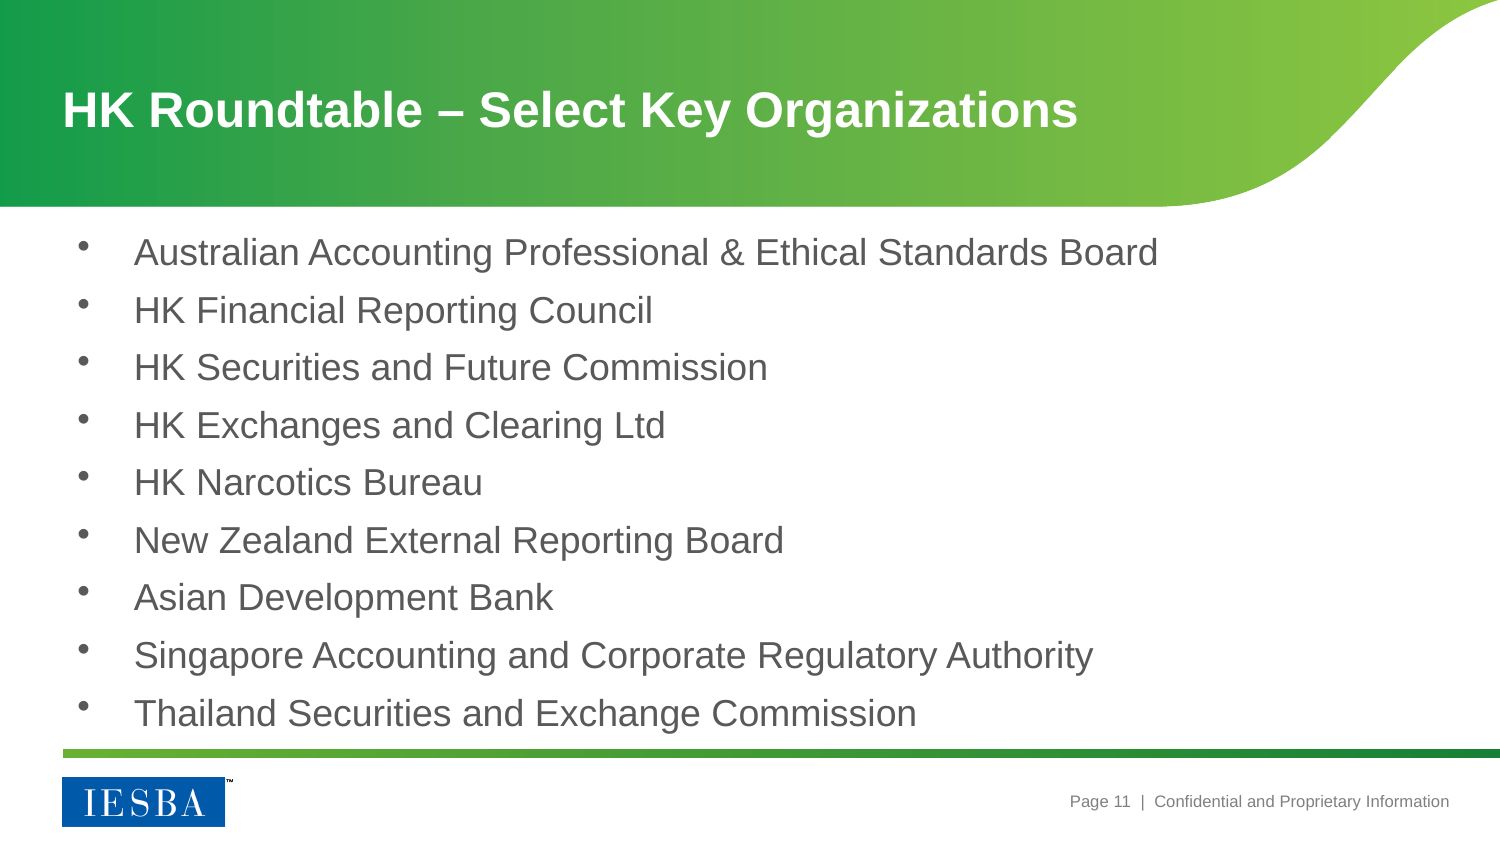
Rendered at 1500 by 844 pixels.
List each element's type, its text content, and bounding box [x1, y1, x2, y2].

list Australian Accounting Professional & Ethical Standards Board HK Financial Reporting Council HK Securities and Future Commission HK Exchanges and Clearing Ltd HK Narcotics Bureau New Zealand External Reporting Board Asian Development Bank Singapore Accounting and Corporate Regulatory Authority Thailand Securities and Exchange Commission [62, 220, 1475, 760]
title HK Roundtable – Select Key Organizations [62, 75, 1300, 141]
picture [0, 0, 1500, 207]
picture [62, 777, 233, 827]
